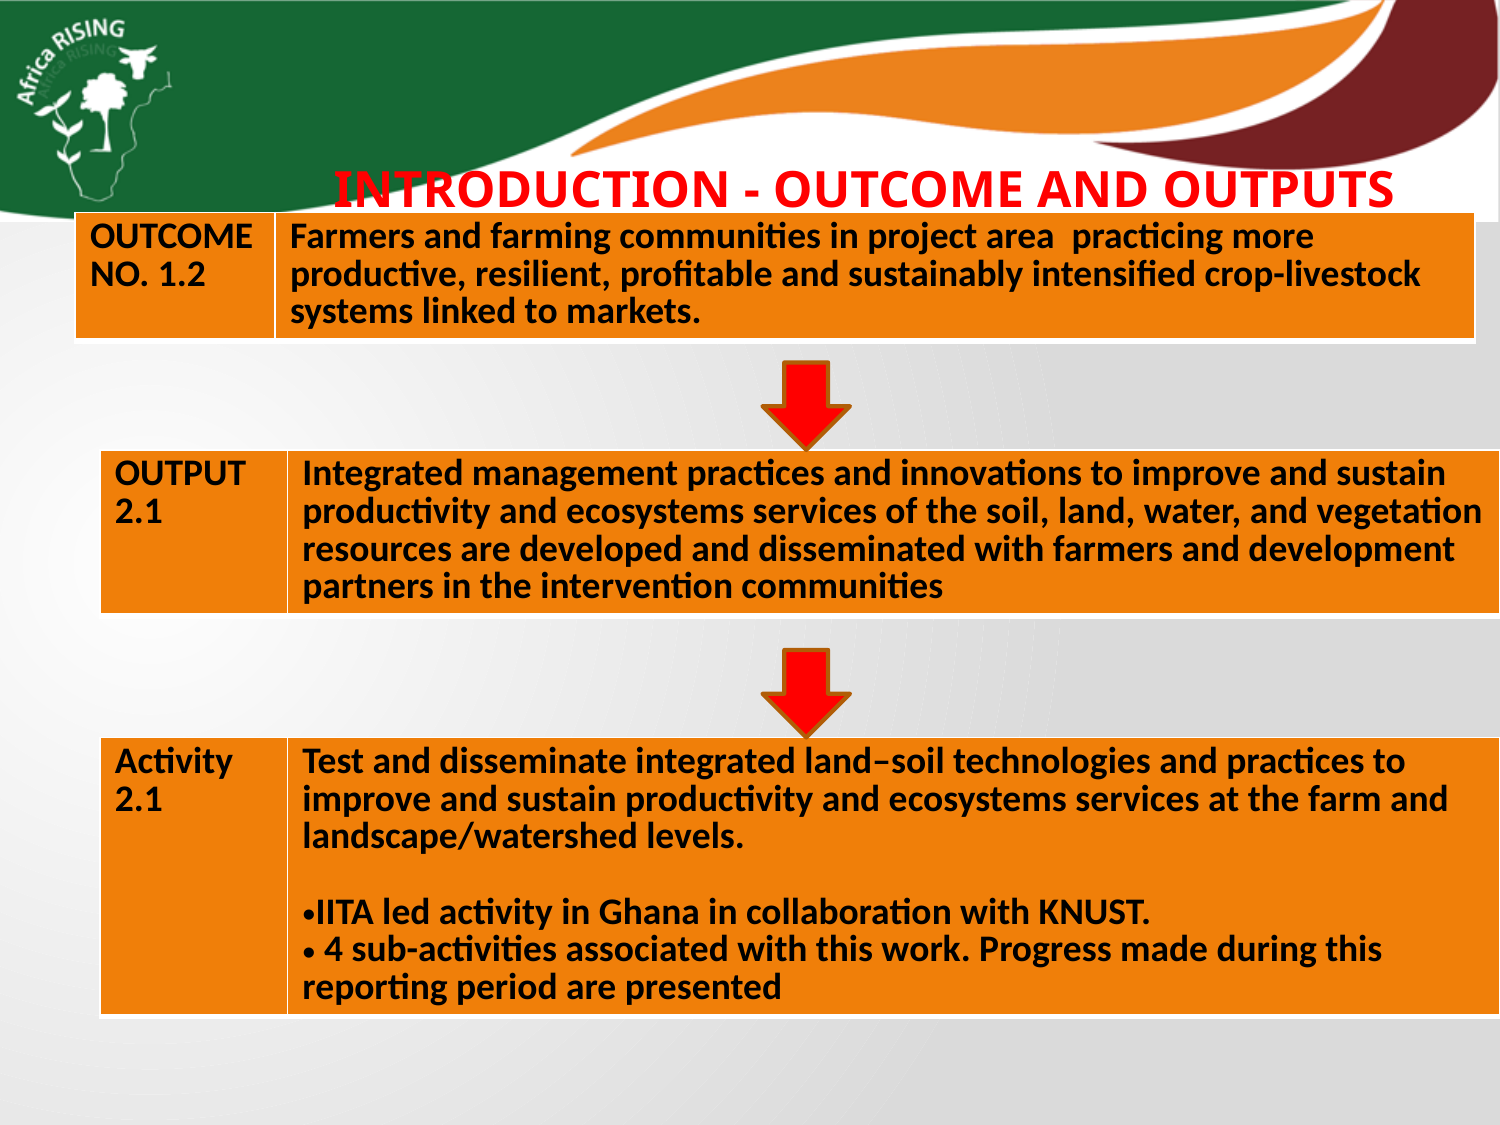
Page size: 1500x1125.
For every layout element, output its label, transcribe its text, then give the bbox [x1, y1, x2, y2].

list INTRODUCTION - OUTCOME AND OUTPUTS [300, 149, 1475, 212]
picture [0, 0, 1499, 222]
table_header OUTCOME NO. 1.2 [76, 213, 274, 338]
table_header Test and disseminate integrated land‒soil technologies and practices to improve and sustain productivity and ecosystems services at the farm and landscape/watershed levels. IITA led activity in Ghana in collaboration with KNUST. 4 sub-activities associated with this work. Progress made during this reporting period are presented [288, 738, 1499, 1014]
table_header Integrated management practices and innovations to improve and sustain productivity and ecosystems services of the soil, land, water, and vegetation resources are developed and disseminated with farmers and development partners in the intervention communities [288, 451, 1499, 613]
text_box [760, 647, 852, 740]
table_header Activity 2.1 [101, 738, 287, 1014]
table_header Farmers and farming communities in project area practicing more productive, resilient, profitable and sustainably intensified crop-livestock systems linked to markets. [276, 213, 1474, 338]
table_header OUTPUT 2.1 [101, 451, 287, 613]
text_box [760, 360, 852, 453]
